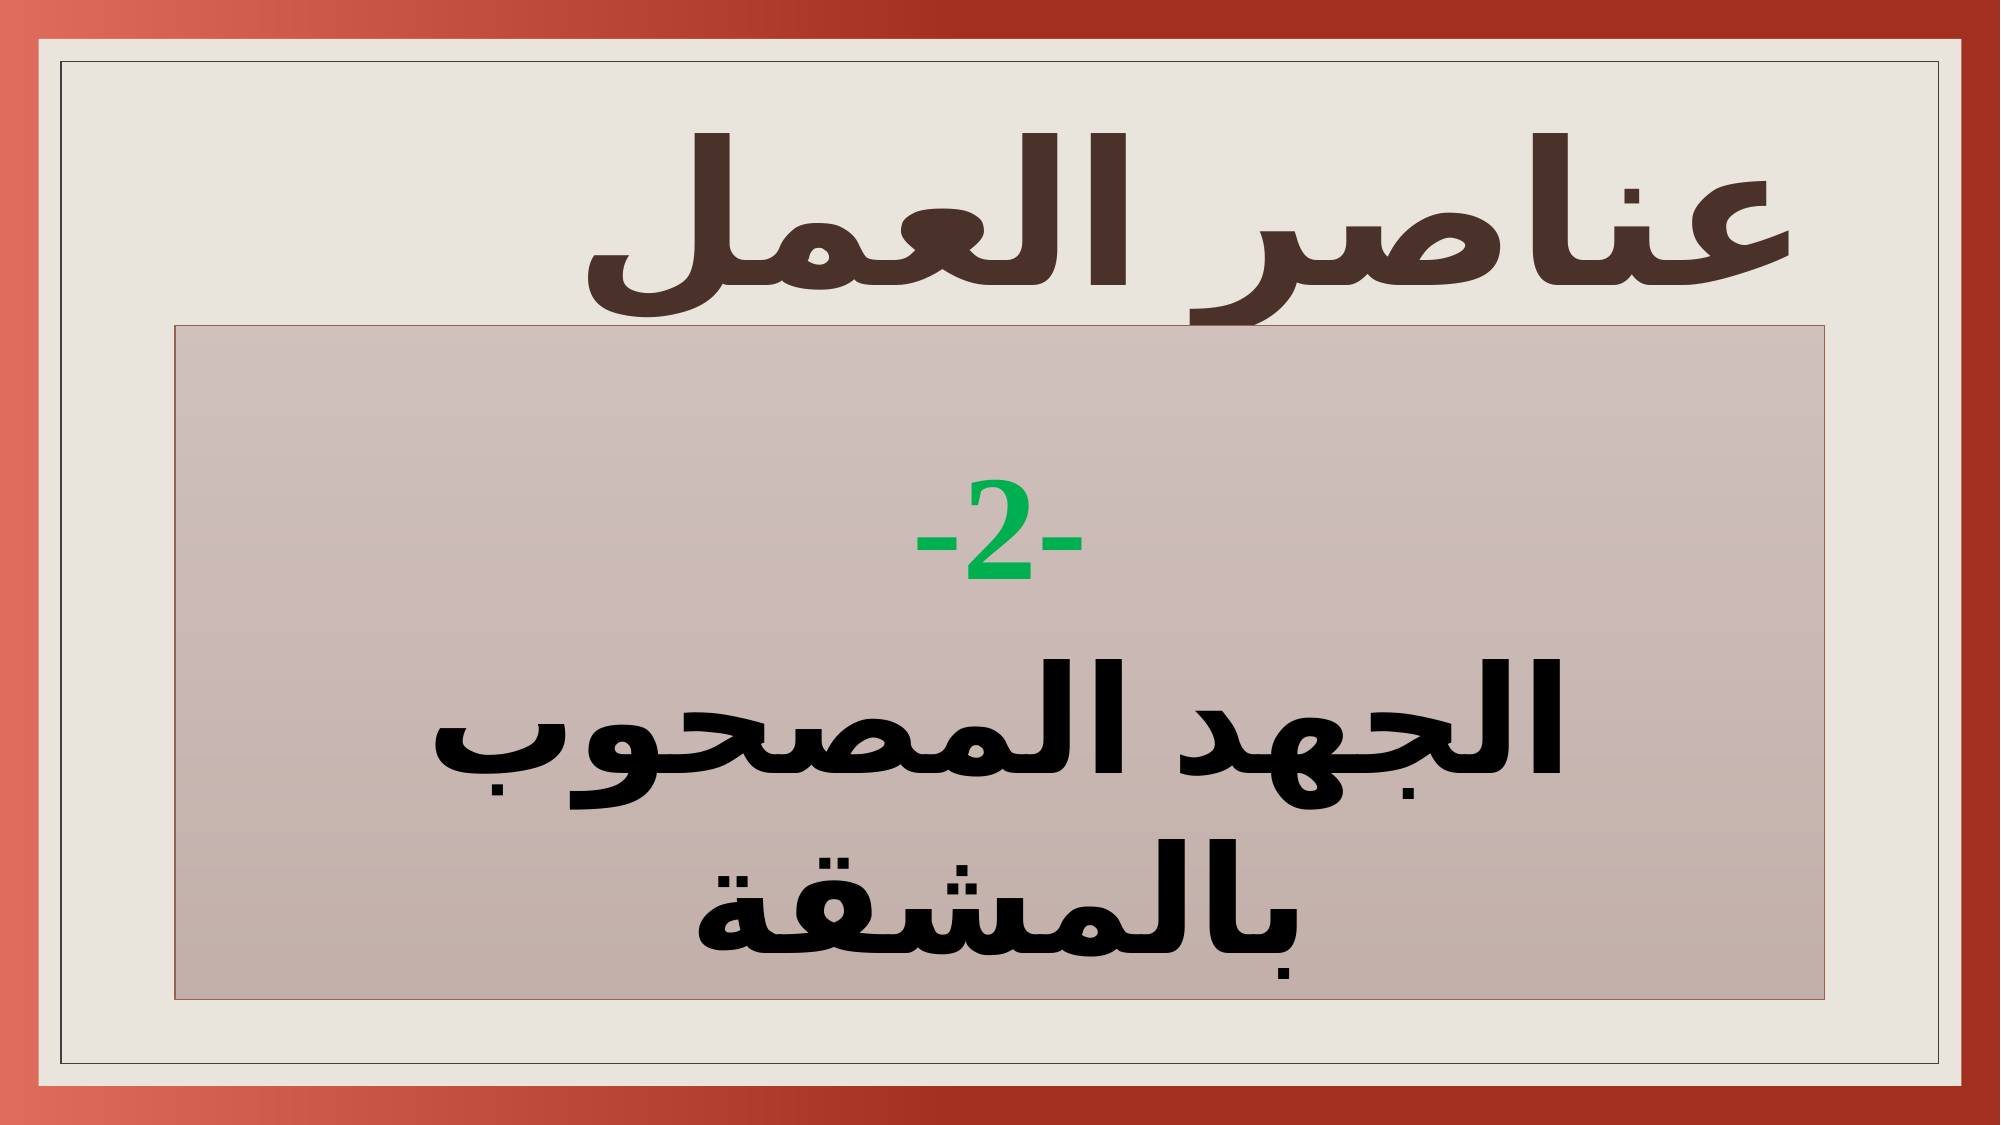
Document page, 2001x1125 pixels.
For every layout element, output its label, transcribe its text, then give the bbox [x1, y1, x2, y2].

title عناصر العمل [174, 92, 1825, 325]
list -2- الجهد المصحوب بالمشقة [174, 325, 1825, 1000]
